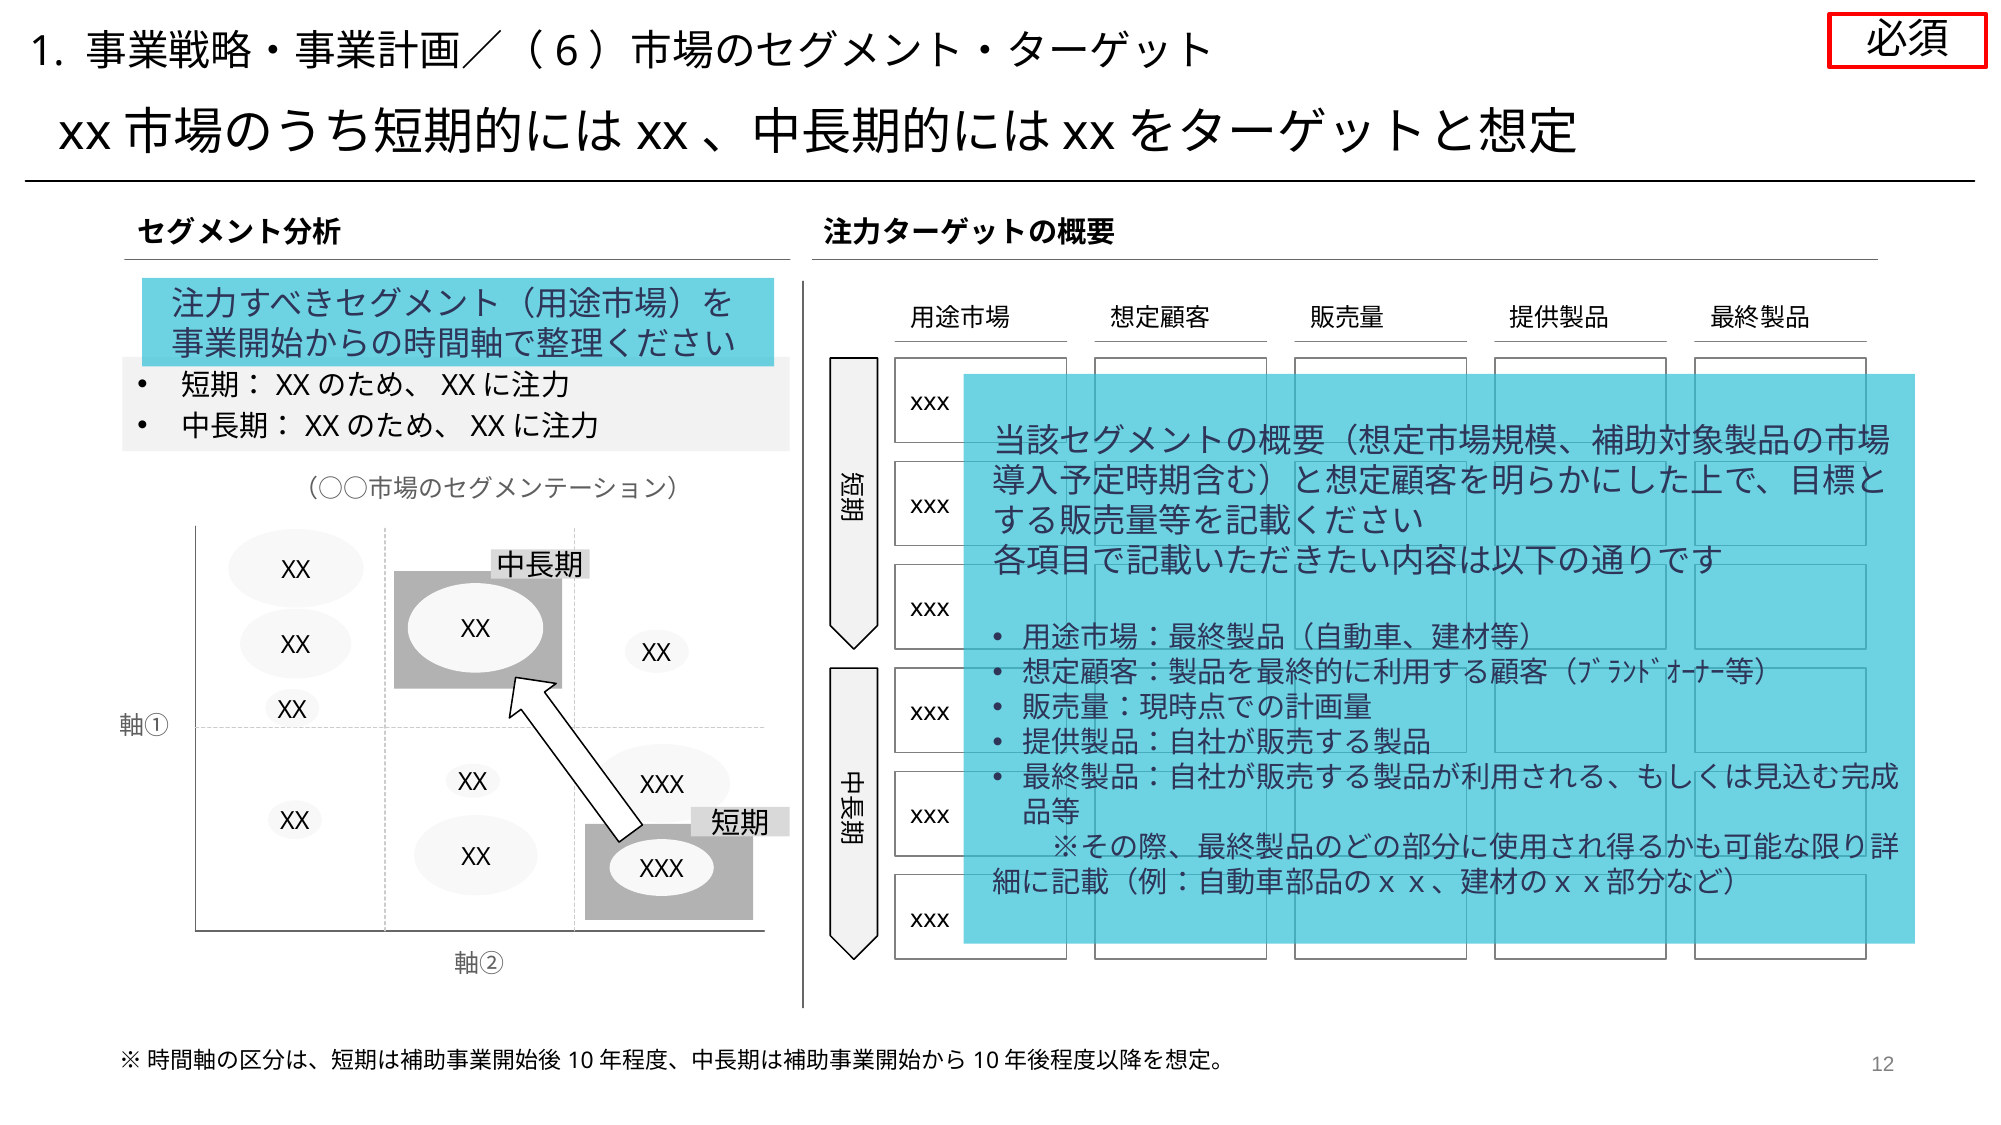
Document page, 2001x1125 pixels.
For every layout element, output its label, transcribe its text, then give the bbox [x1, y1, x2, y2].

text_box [104, 461, 791, 979]
text_box 当該セグメントの概要（想定市場規模、補助対象製品の市場導入予定時期含む）と想定顧客を明らかにした上で、目標とする販売量等を記載ください 各項目で記載いただきたい内容は以下の通りです 用途市場：最終製品（自動車、建材等） 想定顧客：製品を最終的に利用する顧客（ﾌﾞﾗﾝﾄﾞｵｰﾅｰ等） 販売量：現時点での計画量 提供製品：自社が販売する製品 最終製品：自社が販売する製品が利用される、もしくは見込む完成品等 ※その際、最終製品のどの部分に使用され得るかも可能な限り詳細に記載（例：自動車部品のｘｘ、建材のｘｘ部分など） [1867, 373, 1916, 945]
text_box 当該セグメントの概要（想定市場規模、補助対象製品の市場導入予定時期含む）と想定顧客を明らかにした上で、目標とする販売量等を記載ください 各項目で記載いただきたい内容は以下の通りです 用途市場：最終製品（自動車、建材等） 想定顧客：製品を最終的に利用する顧客（ﾌﾞﾗﾝﾄﾞｵｰﾅｰ等） 販売量：現時点での計画量 提供製品：自社が販売する製品 最終製品：自社が販売する製品が利用される、もしくは見込む完成品等 ※その際、最終製品のどの部分に使用され得るかも可能な限り詳細に記載（例：自動車部品のｘｘ、建材のｘｘ部分など） [1667, 373, 1694, 945]
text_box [1494, 291, 1667, 960]
text_box 短期 [829, 357, 879, 650]
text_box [1694, 291, 1867, 960]
text_box xx市場のうち短期的にはxx、中長期的にはxxをターゲットと想定 [59, 106, 1904, 161]
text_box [1094, 291, 1267, 960]
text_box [808, 200, 1878, 261]
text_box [1294, 291, 1467, 960]
text_box 当該セグメントの概要（想定市場規模、補助対象製品の市場導入予定時期含む）と想定顧客を明らかにした上で、目標とする販売量等を記載ください 各項目で記載いただきたい内容は以下の通りです 用途市場：最終製品（自動車、建材等） 想定顧客：製品を最終的に利用する顧客（ﾌﾞﾗﾝﾄﾞｵｰﾅｰ等） 販売量：現時点での計画量 提供製品：自社が販売する製品 最終製品：自社が販売する製品が利用される、もしくは見込む完成品等 ※その際、最終製品のどの部分に使用され得るかも可能な限り詳細に記載（例：自動車部品のｘｘ、建材のｘｘ部分など） [1267, 373, 1294, 945]
text_box 当該セグメントの概要（想定市場規模、補助対象製品の市場導入予定時期含む）と想定顧客を明らかにした上で、目標とする販売量等を記載ください 各項目で記載いただきたい内容は以下の通りです 用途市場：最終製品（自動車、建材等） 想定顧客：製品を最終的に利用する顧客（ﾌﾞﾗﾝﾄﾞｵｰﾅｰ等） 販売量：現時点での計画量 提供製品：自社が販売する製品 最終製品：自社が販売する製品が利用される、もしくは見込む完成品等 ※その際、最終製品のどの部分に使用され得るかも可能な限り詳細に記載（例：自動車部品のｘｘ、建材のｘｘ部分など） [1067, 373, 1094, 945]
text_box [894, 291, 1067, 960]
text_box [122, 200, 790, 261]
text_box 注力すべきセグメント（用途市場）を事業開始からの時間軸で整理ください [141, 277, 775, 367]
text_box ※時間軸の区分は、短期は補助事業開始後10年程度、中長期は補助事業開始から10年後程度以降を想定。 [104, 1038, 1854, 1081]
text_box 必須 [1829, 13, 1986, 68]
text_box 当該セグメントの概要（想定市場規模、補助対象製品の市場導入予定時期含む）と想定顧客を明らかにした上で、目標とする販売量等を記載ください 各項目で記載いただきたい内容は以下の通りです 用途市場：最終製品（自動車、建材等） 想定顧客：製品を最終的に利用する顧客（ﾌﾞﾗﾝﾄﾞｵｰﾅｰ等） 販売量：現時点での計画量 提供製品：自社が販売する製品 最終製品：自社が販売する製品が利用される、もしくは見込む完成品等 ※その際、最終製品のどの部分に使用され得るかも可能な限り詳細に記載（例：自動車部品のｘｘ、建材のｘｘ部分など） [1467, 373, 1494, 945]
text_box 1. 事業戦略・事業計画／（6）市場のセグメント・ターゲット [29, 29, 1823, 75]
text_box 中長期 [829, 667, 879, 960]
text_box 短期：XXのため、XXに注力 中長期：XXのため、XXに注力 [122, 356, 791, 452]
